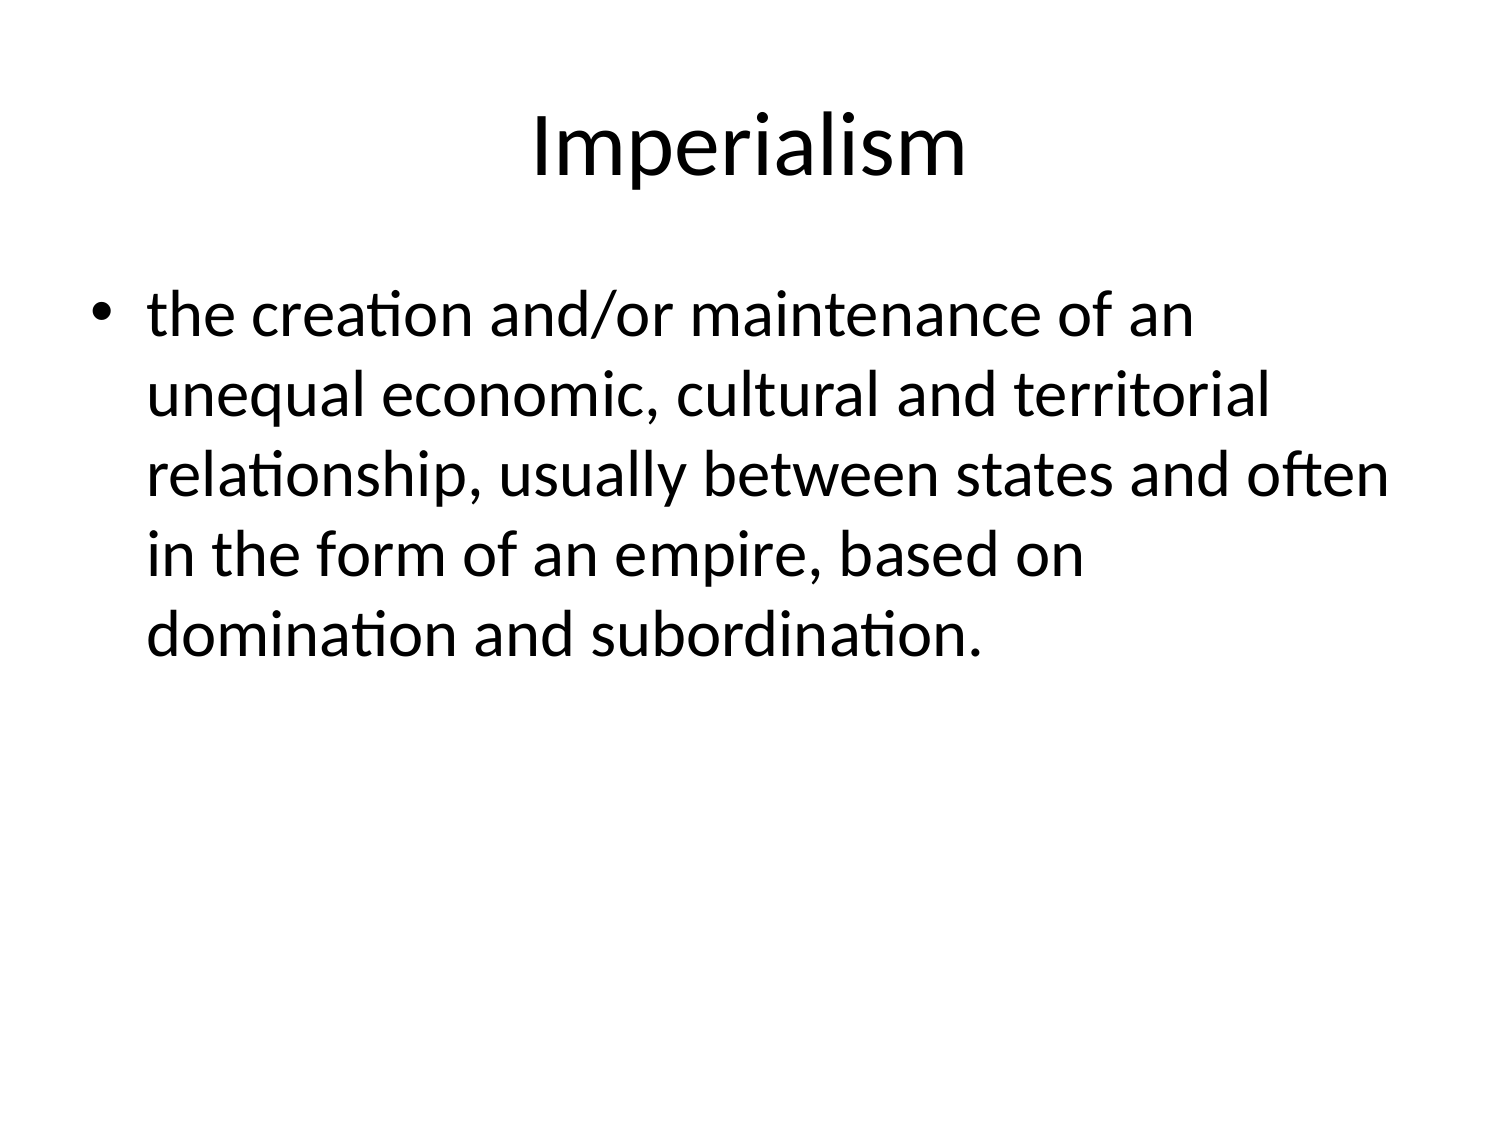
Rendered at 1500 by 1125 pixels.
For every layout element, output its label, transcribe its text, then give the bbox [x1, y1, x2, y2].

list the creation and/or maintenance of an unequal economic, cultural and territorial relationship, usually between states and often in the form of an empire, based on domination and subordination. [75, 262, 1425, 1005]
title Imperialism [75, 45, 1425, 233]
